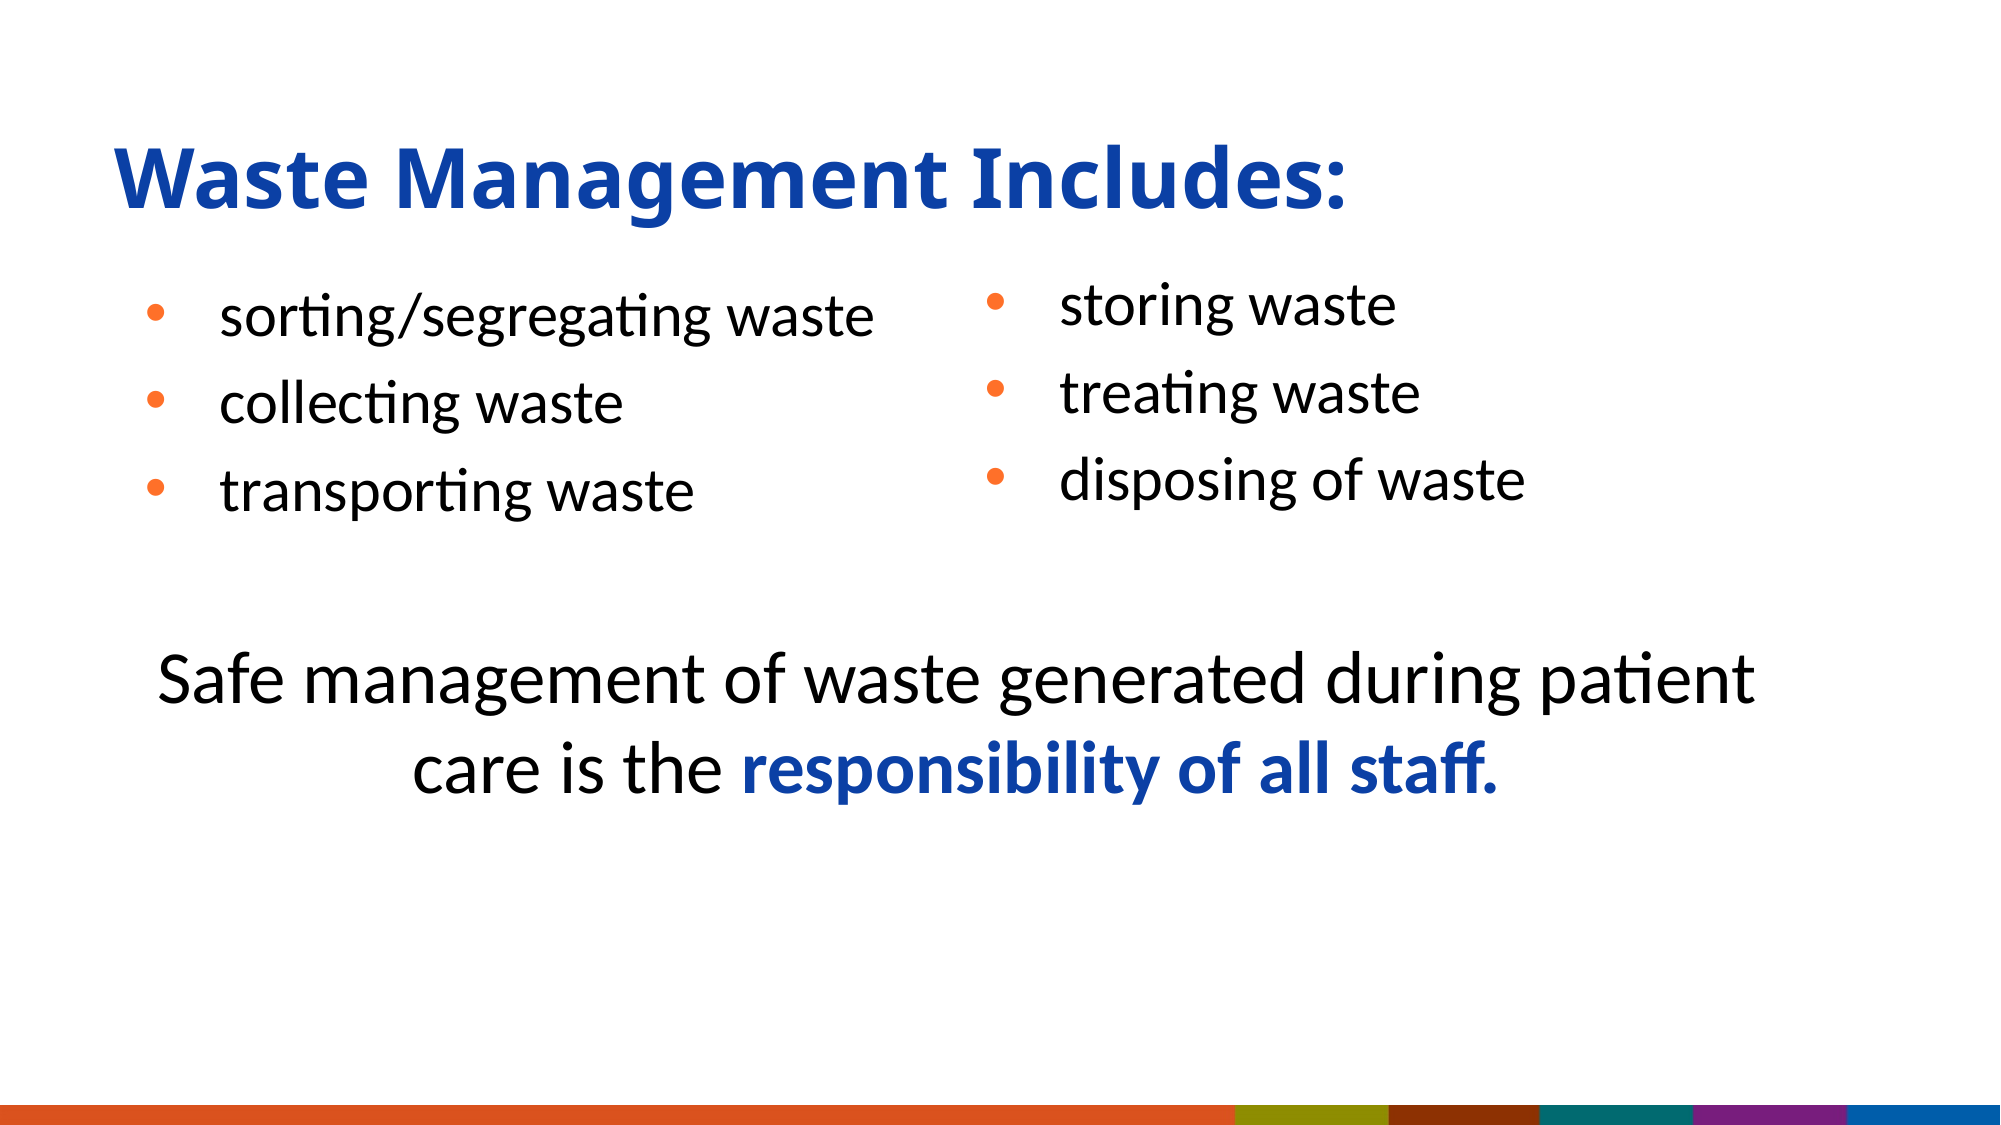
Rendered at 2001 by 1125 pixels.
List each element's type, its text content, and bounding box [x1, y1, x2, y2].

title Waste Management Includes: [99, 45, 1900, 233]
picture [0, 1105, 2000, 1125]
text_box storing waste treating waste disposing of waste [969, 255, 1870, 521]
text_box sorting/segregating waste collecting waste transporting waste Safe management of waste generated during patient care is the responsibility of all staff. [129, 266, 1785, 954]
